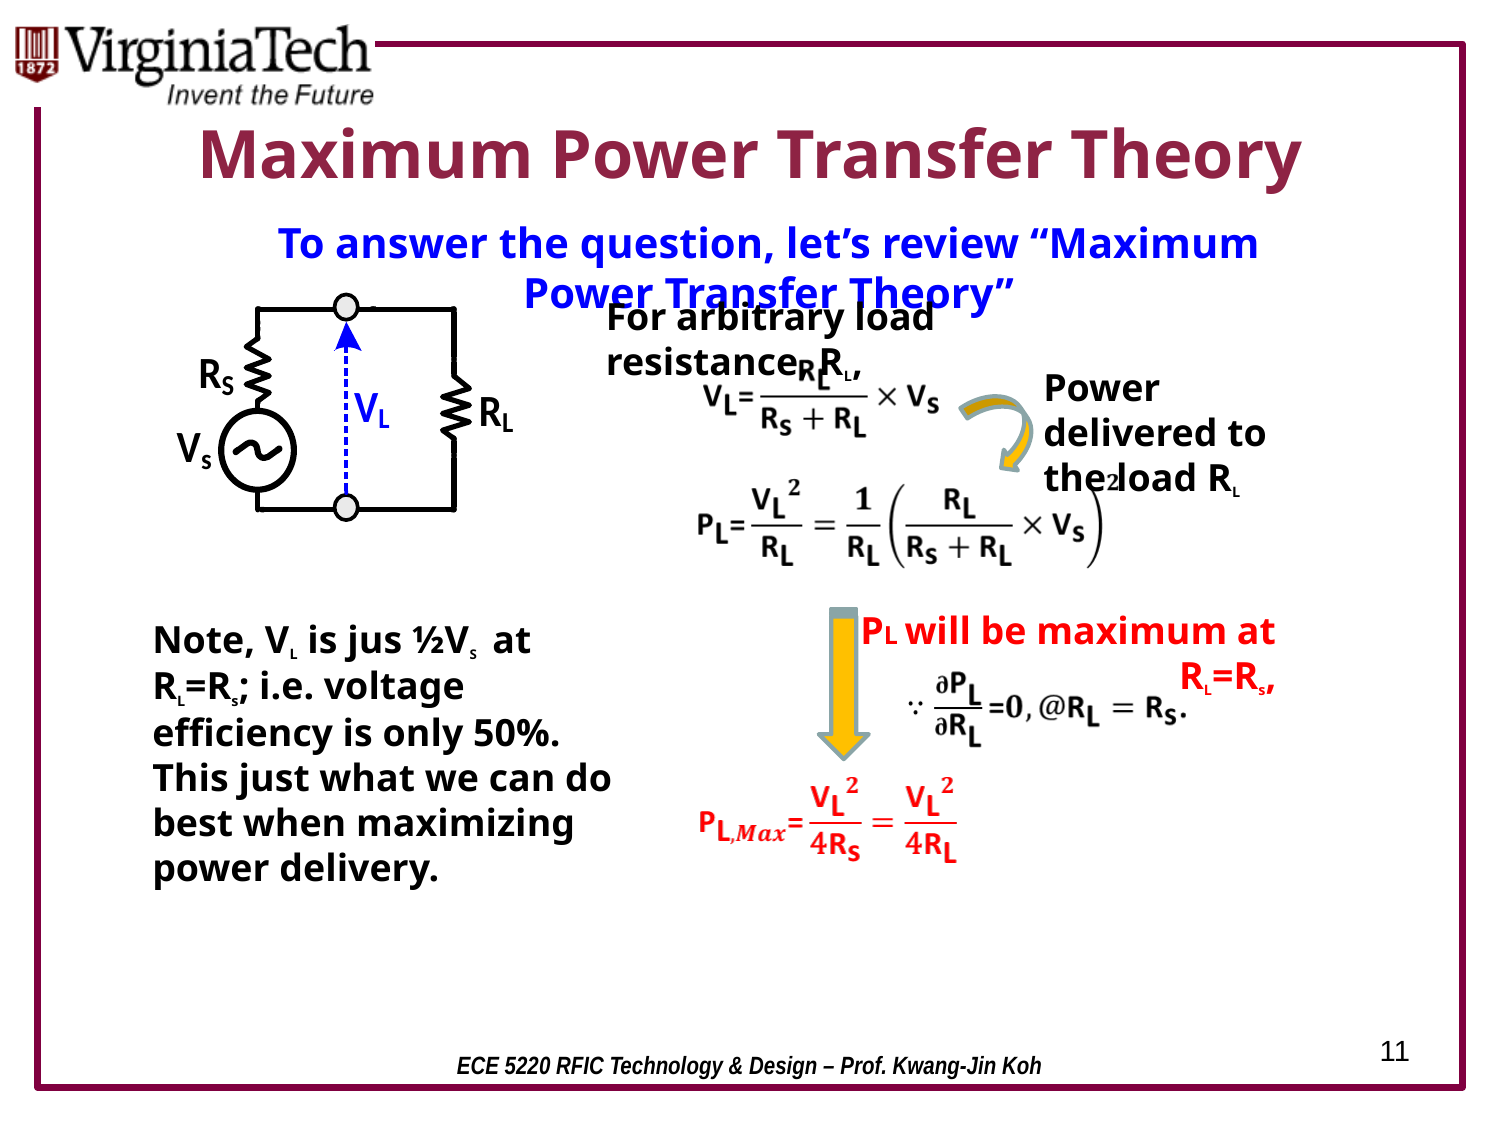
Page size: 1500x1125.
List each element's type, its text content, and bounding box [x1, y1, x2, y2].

text_box PL will be maximum at RL=Rs, [821, 599, 1292, 706]
picture [15, 24, 375, 107]
text_box Power delivered to the load RL [1028, 356, 1292, 508]
text_box To answer the question, let’s review “Maximum Power Transfer Theory” [212, 209, 1325, 325]
text_box Note, VL is jus ½VS at RL=Rs; i.e. voltage efficiency is only 50%. This just what we can do best when maximizing power delivery. [137, 608, 638, 897]
slide_number 11 [1074, 1024, 1425, 1103]
title Maximum Power Transfer Theory [75, 104, 1425, 213]
text_box [891, 706, 1233, 755]
text_box [678, 347, 966, 446]
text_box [149, 283, 563, 533]
text_box [958, 394, 1028, 473]
text_box [816, 706, 871, 762]
text_box [624, 460, 1194, 576]
text_box [638, 764, 1113, 872]
text_box For arbitrary load resistance, RL, [591, 285, 1079, 392]
